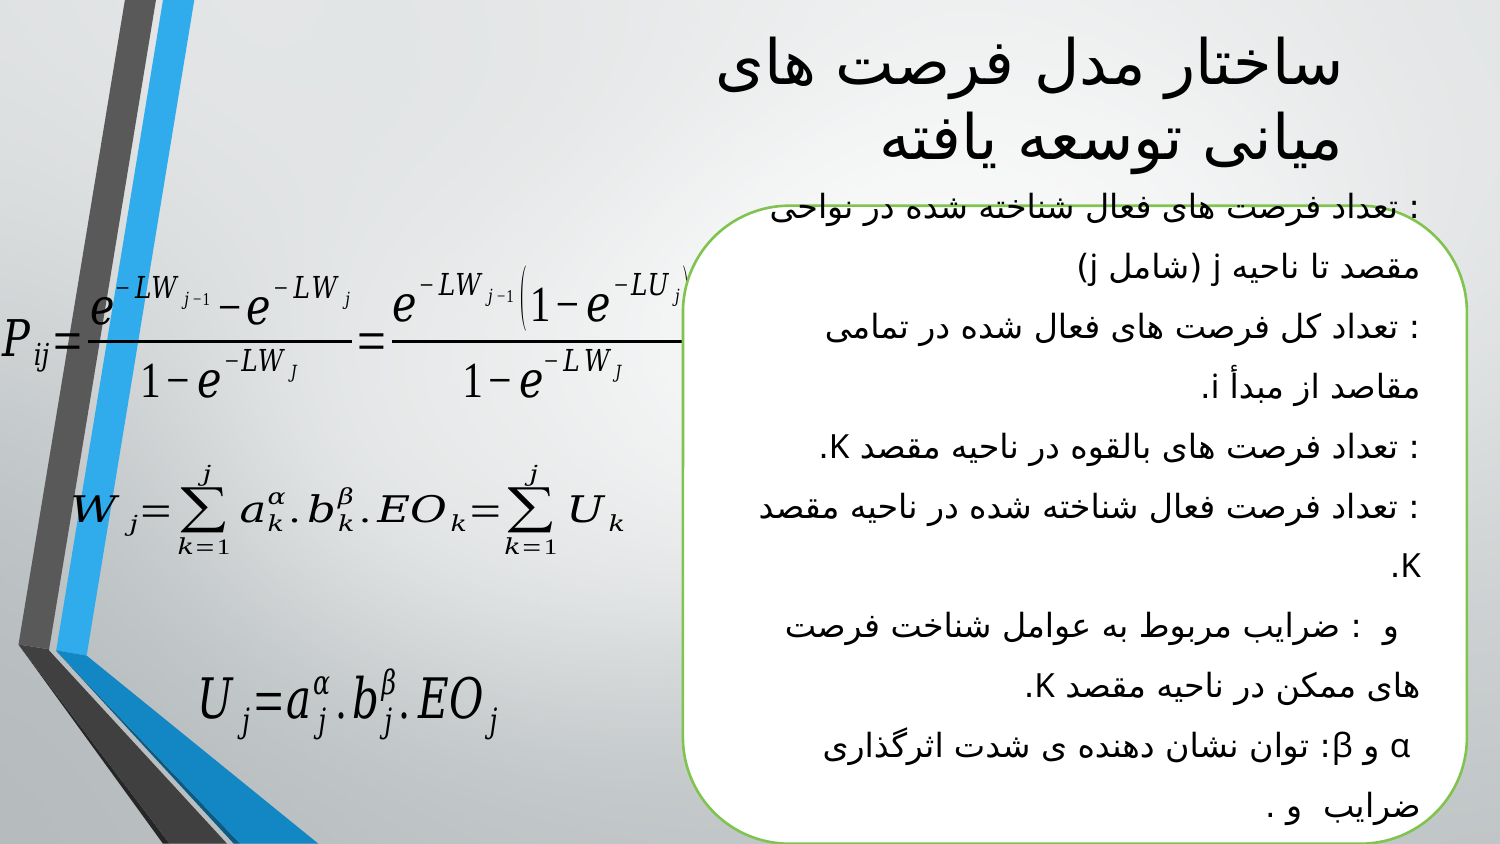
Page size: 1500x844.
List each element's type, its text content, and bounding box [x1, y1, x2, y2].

title ساختار مدل فرصت های میانی توسعه یافته [578, 0, 1360, 187]
